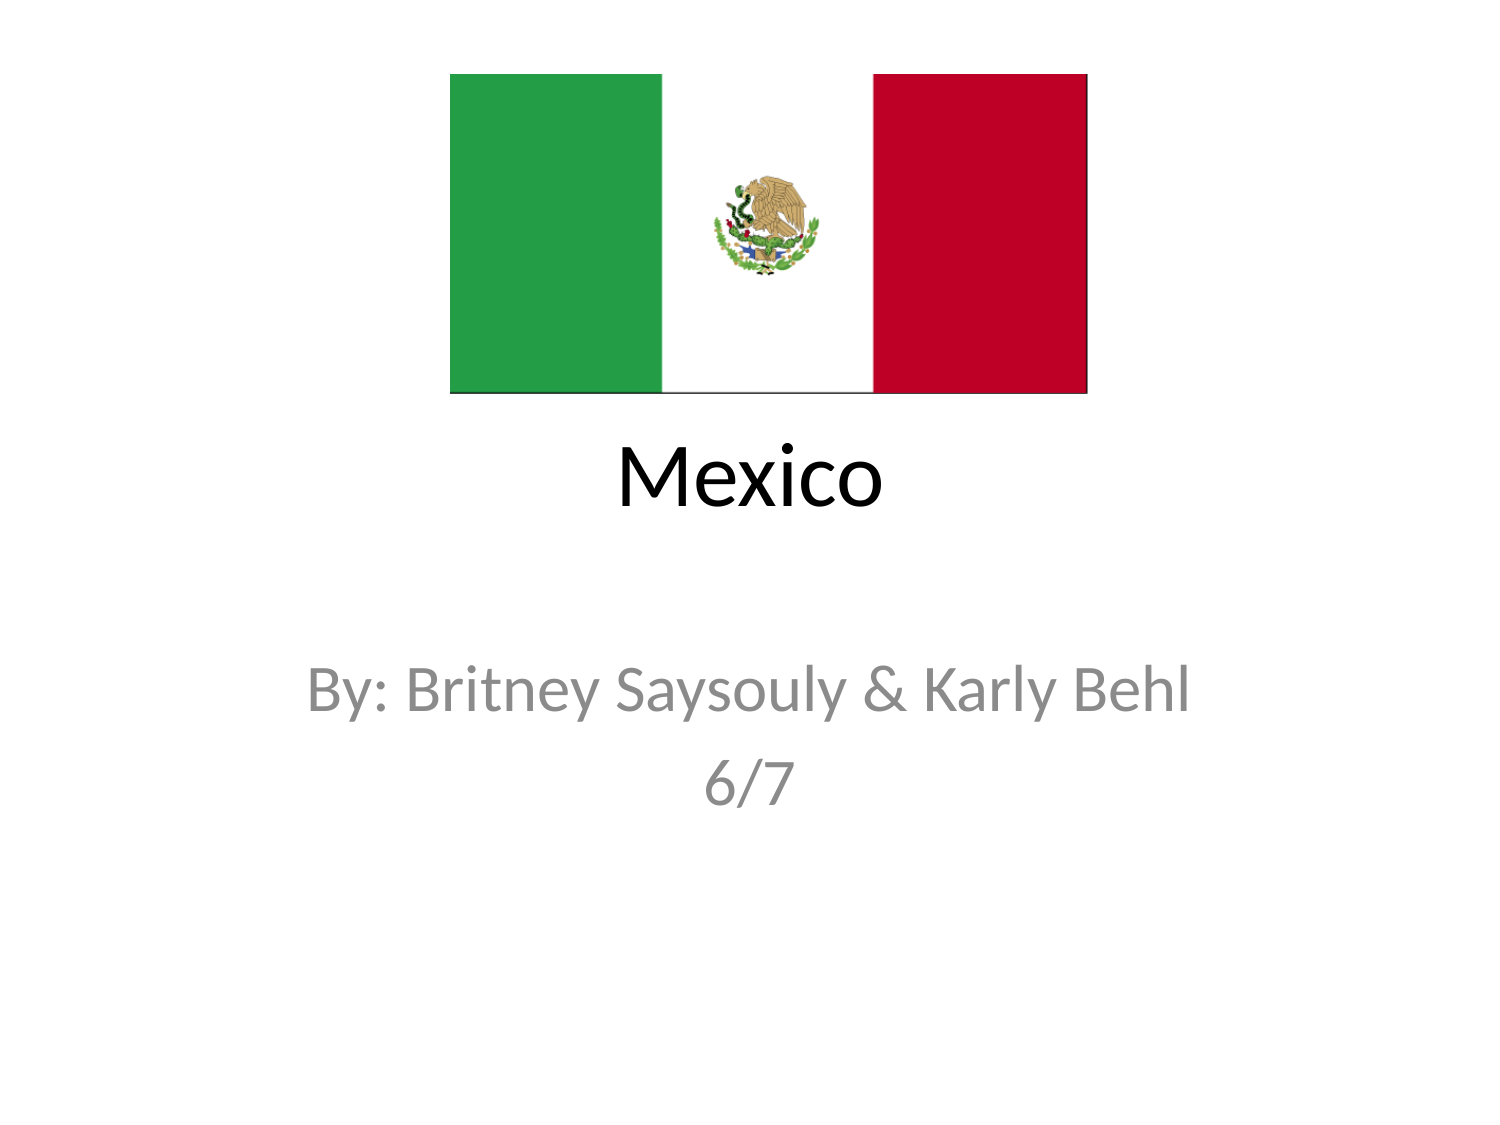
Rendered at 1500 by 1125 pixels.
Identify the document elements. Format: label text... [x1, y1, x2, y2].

subtitle By: Britney Saysouly & Karly Behl 6/7 [224, 637, 1276, 926]
title Mexico [112, 349, 1388, 591]
picture [449, 74, 1088, 394]
